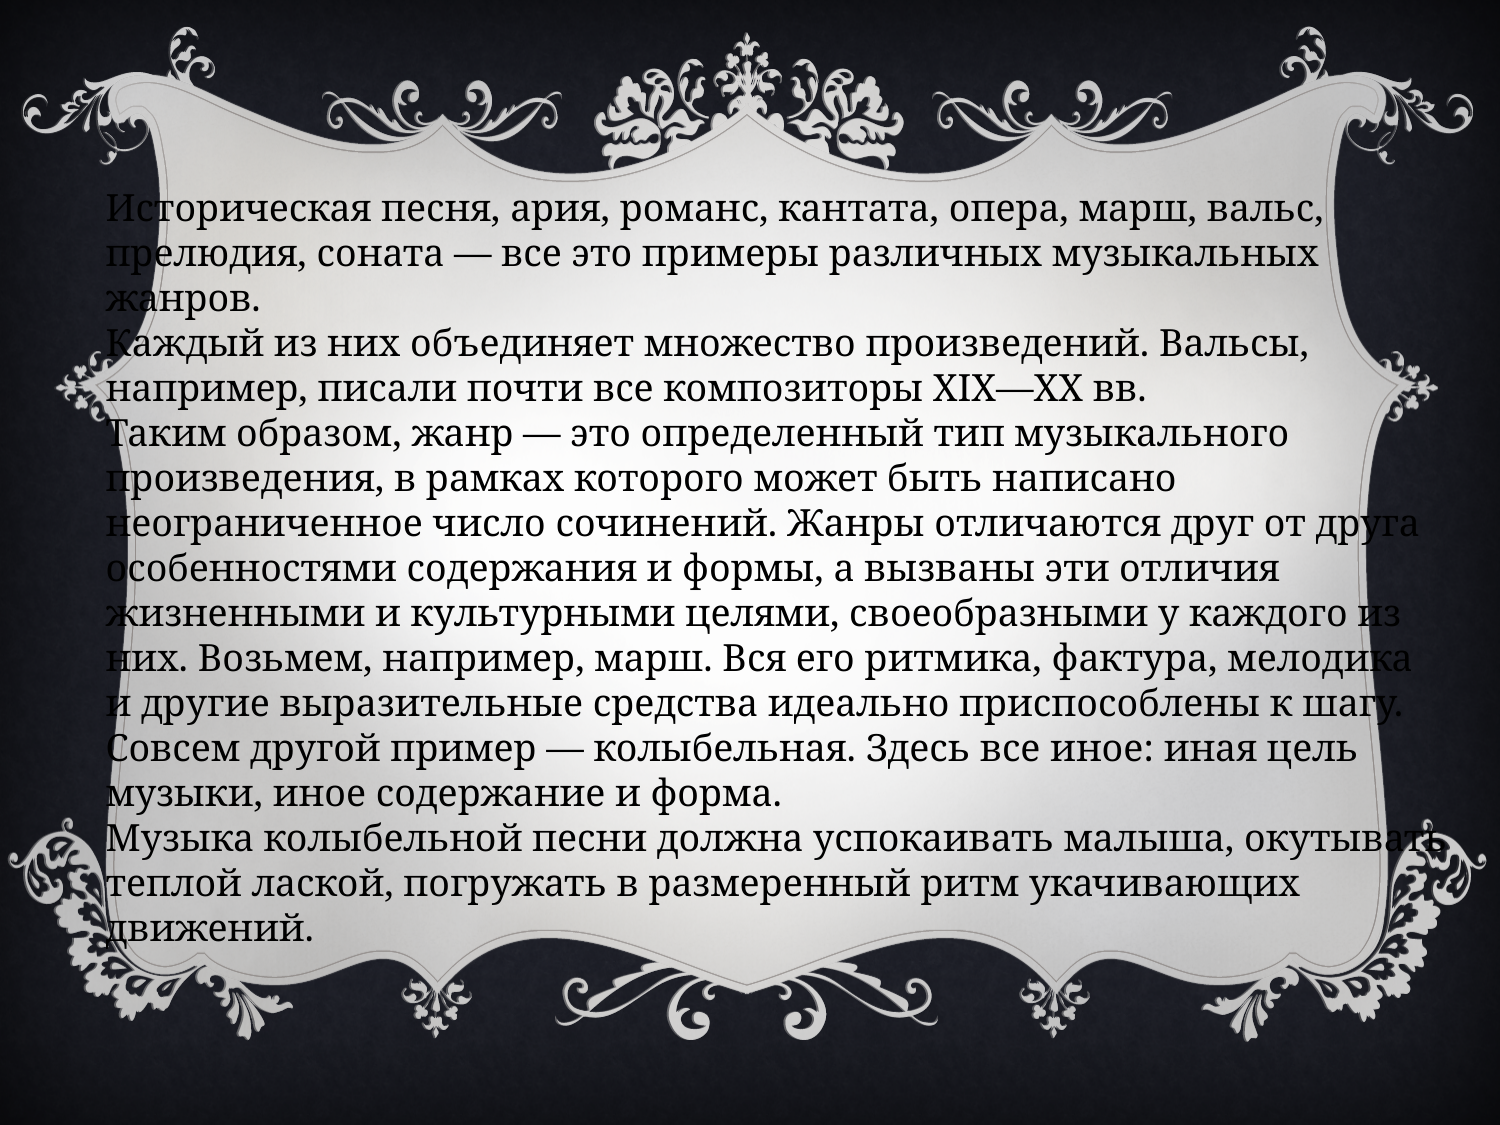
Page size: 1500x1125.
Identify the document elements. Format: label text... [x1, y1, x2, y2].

picture [0, 0, 1500, 1125]
text_box Историческая песня, ария, романс, кантата, опера, марш, вальс, прелюдия, соната — все это примеры различных музыкальных жанров. Каждый из них объединяет множество произведений. Вальсы, например, писали почти все композиторы XIX—XX вв. Таким образом, жанр — это определенный тип музыкального произведения, в рамках которого может быть написано неограниченное число сочинений. Жанры отличаются друг от друга особенностями содержания и формы, а вызваны эти отличия жизненными и культурными целями, своеобразными у каждого из них. Возьмем, например, марш. Вся его ритмика, фактура, мелодика и другие выразительные средства идеально приспособлены к шагу. Совсем другой пример — колыбельная. Здесь все иное: иная цель музыки, иное содержание и форма. Музыка колыбельной песни должна успокаивать малыша, окутывать теплой лаской, погружать в размеренный ритм укачивающих движений. [90, 176, 1473, 957]
